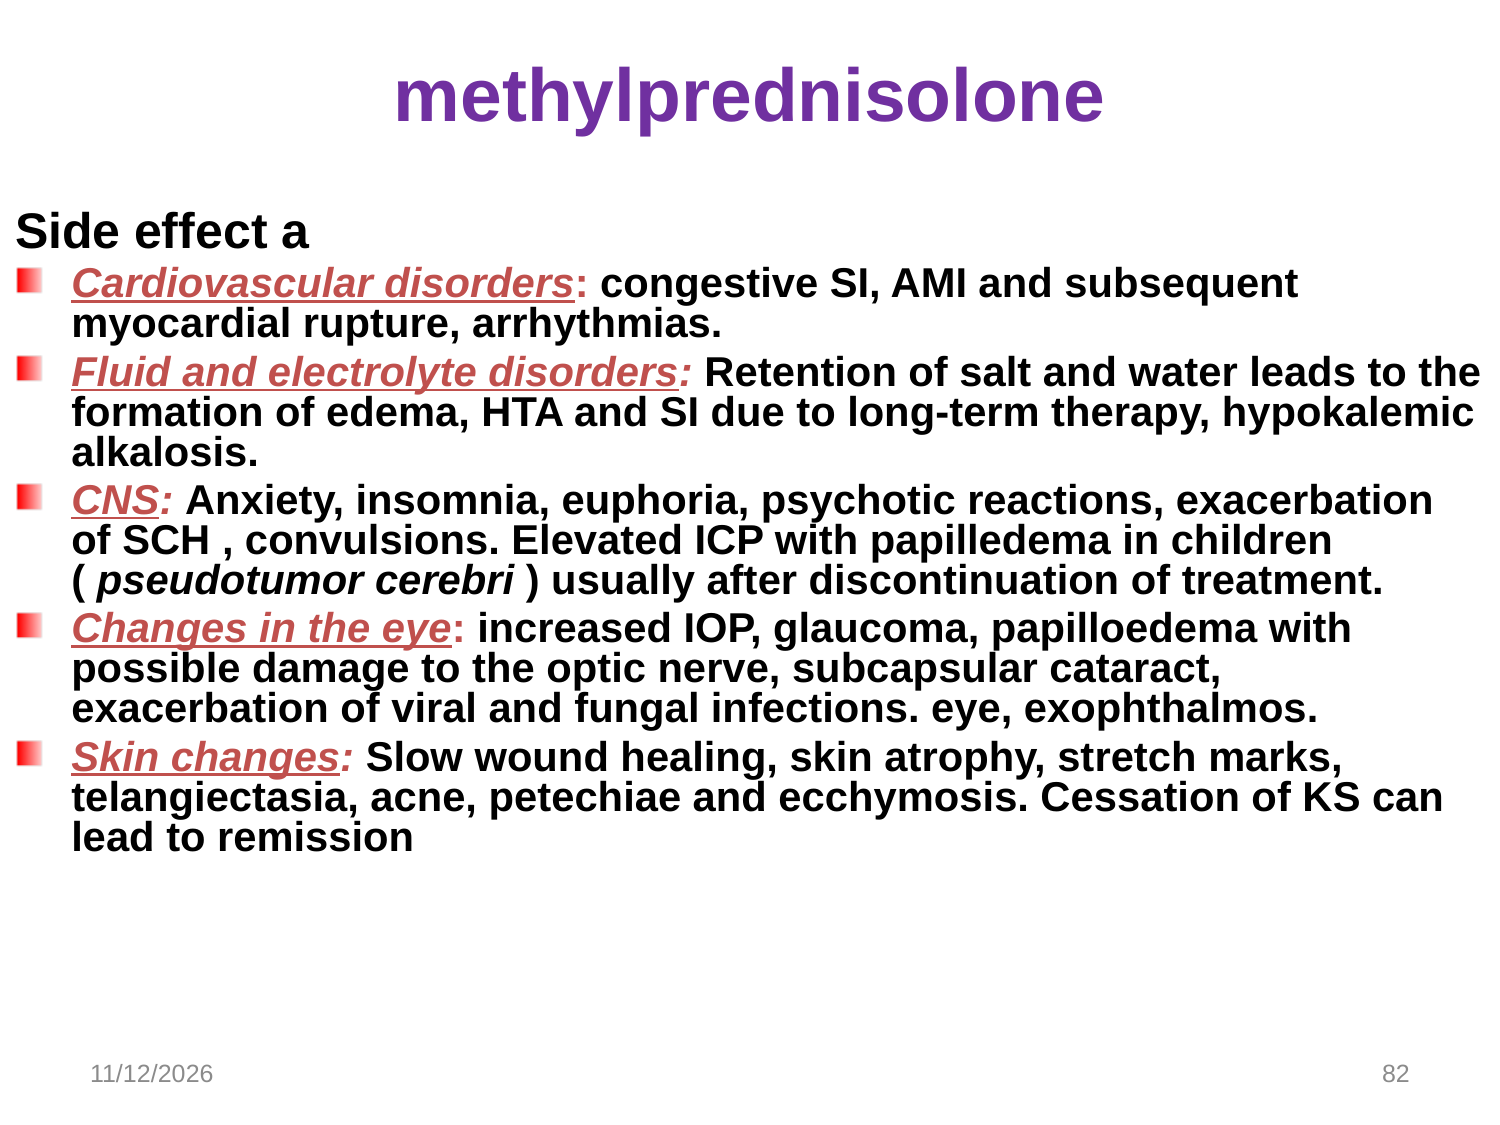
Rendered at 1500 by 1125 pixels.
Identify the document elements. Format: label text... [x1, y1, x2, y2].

picture [15, 611, 45, 641]
slide_number 82 [1074, 1042, 1425, 1103]
list Side effect a Cardiovascular disorders: congestive SI, AMI and subsequent myocardial rupture, arrhythmias. Fluid and electrolyte disorders: Retention of salt and water leads to the formation of edema, HTA and SI due to long-term therapy, hypokalemic alkalosis. CNS: Anxiety, insomnia, euphoria, psychotic reactions, exacerbation of SCH , convulsions. Elevated ICP with papilledema in children ( pseudotumor cerebri ) usually after discontinuation of treatment. Changes in the eye: increased IOP, glaucoma, papilloedema with possible damage to the optic nerve, subcapsular cataract, exacerbation of viral and fungal infections. eye, exophthalmos. Skin changes: Slow wound healing, skin atrophy, stretch marks, telangiectasia, acne, petechiae and ecchymosis. Cessation of KS can lead to remission [0, 132, 1500, 1006]
picture [15, 482, 45, 513]
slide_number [75, 1042, 425, 1103]
picture [15, 354, 45, 384]
picture [15, 266, 45, 296]
title methylprednisolone [0, 0, 1500, 132]
picture [15, 739, 45, 769]
